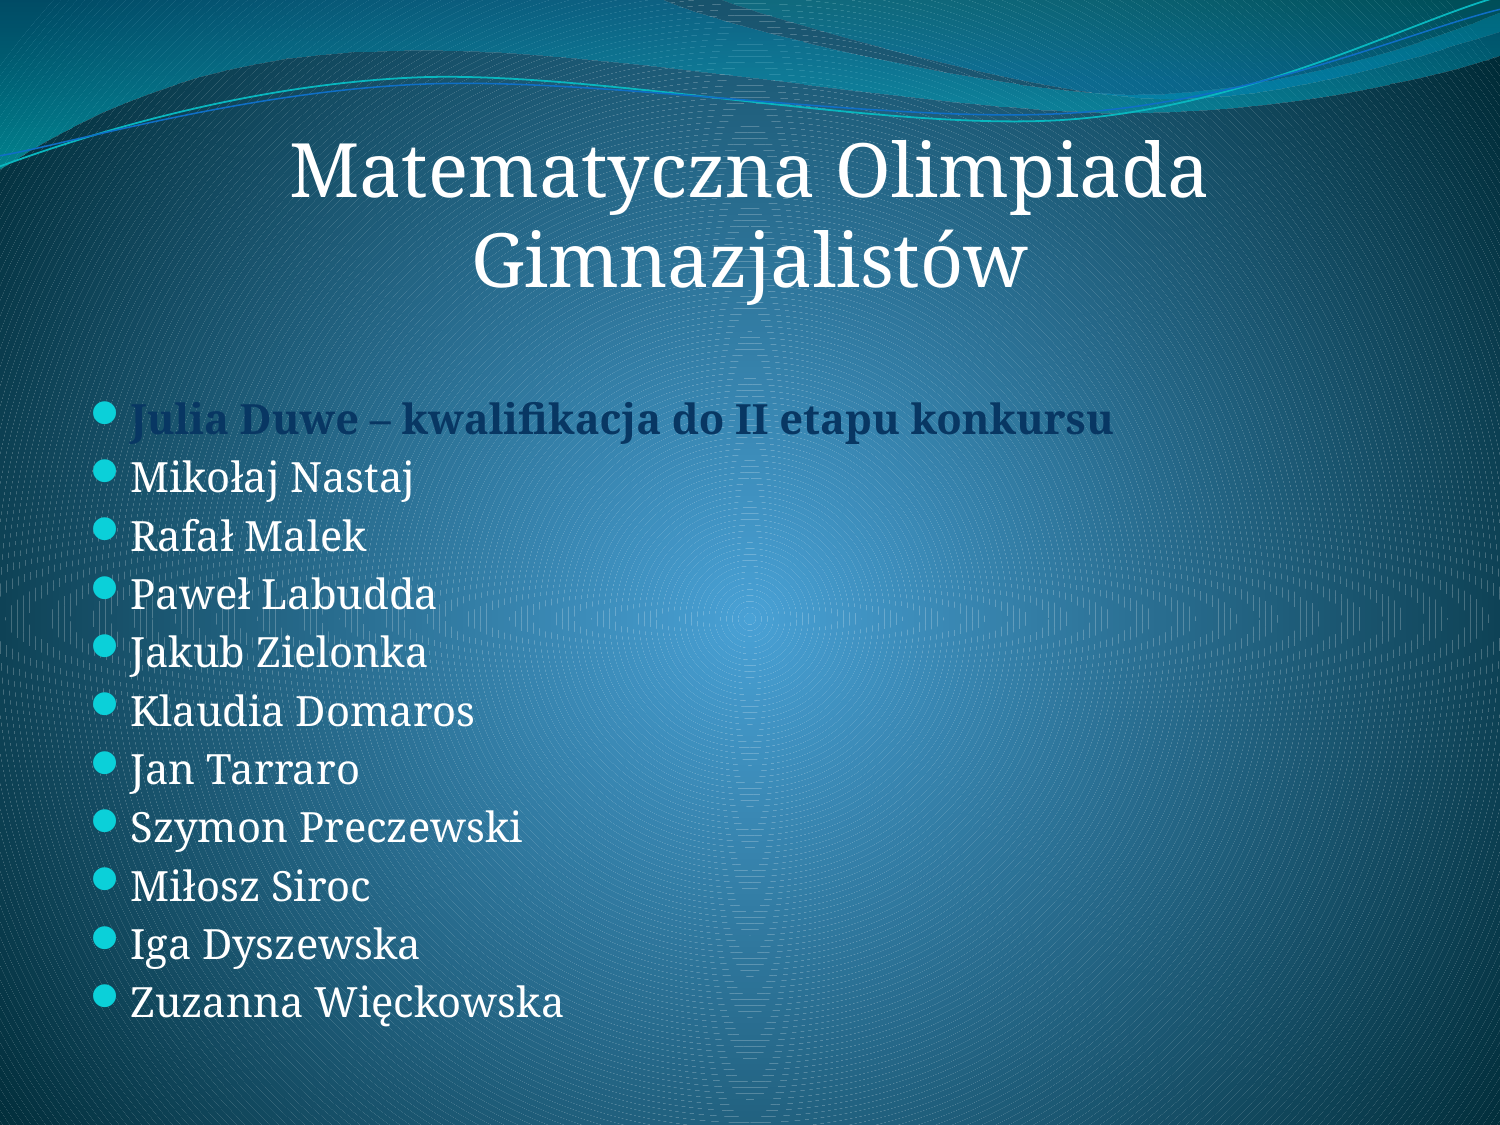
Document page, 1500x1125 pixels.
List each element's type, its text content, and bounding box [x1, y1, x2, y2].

list Julia Duwe – kwalifikacja do II etapu konkursu Mikołaj Nastaj Rafał Malek Paweł Labudda Jakub Zielonka Klaudia Domaros Jan Tarraro Szymon Preczewski Miłosz Siroc Iga Dyszewska Zuzanna Więckowska [75, 385, 1425, 1038]
title Matematyczna Olimpiada Gimnazjalistów [75, 115, 1425, 303]
